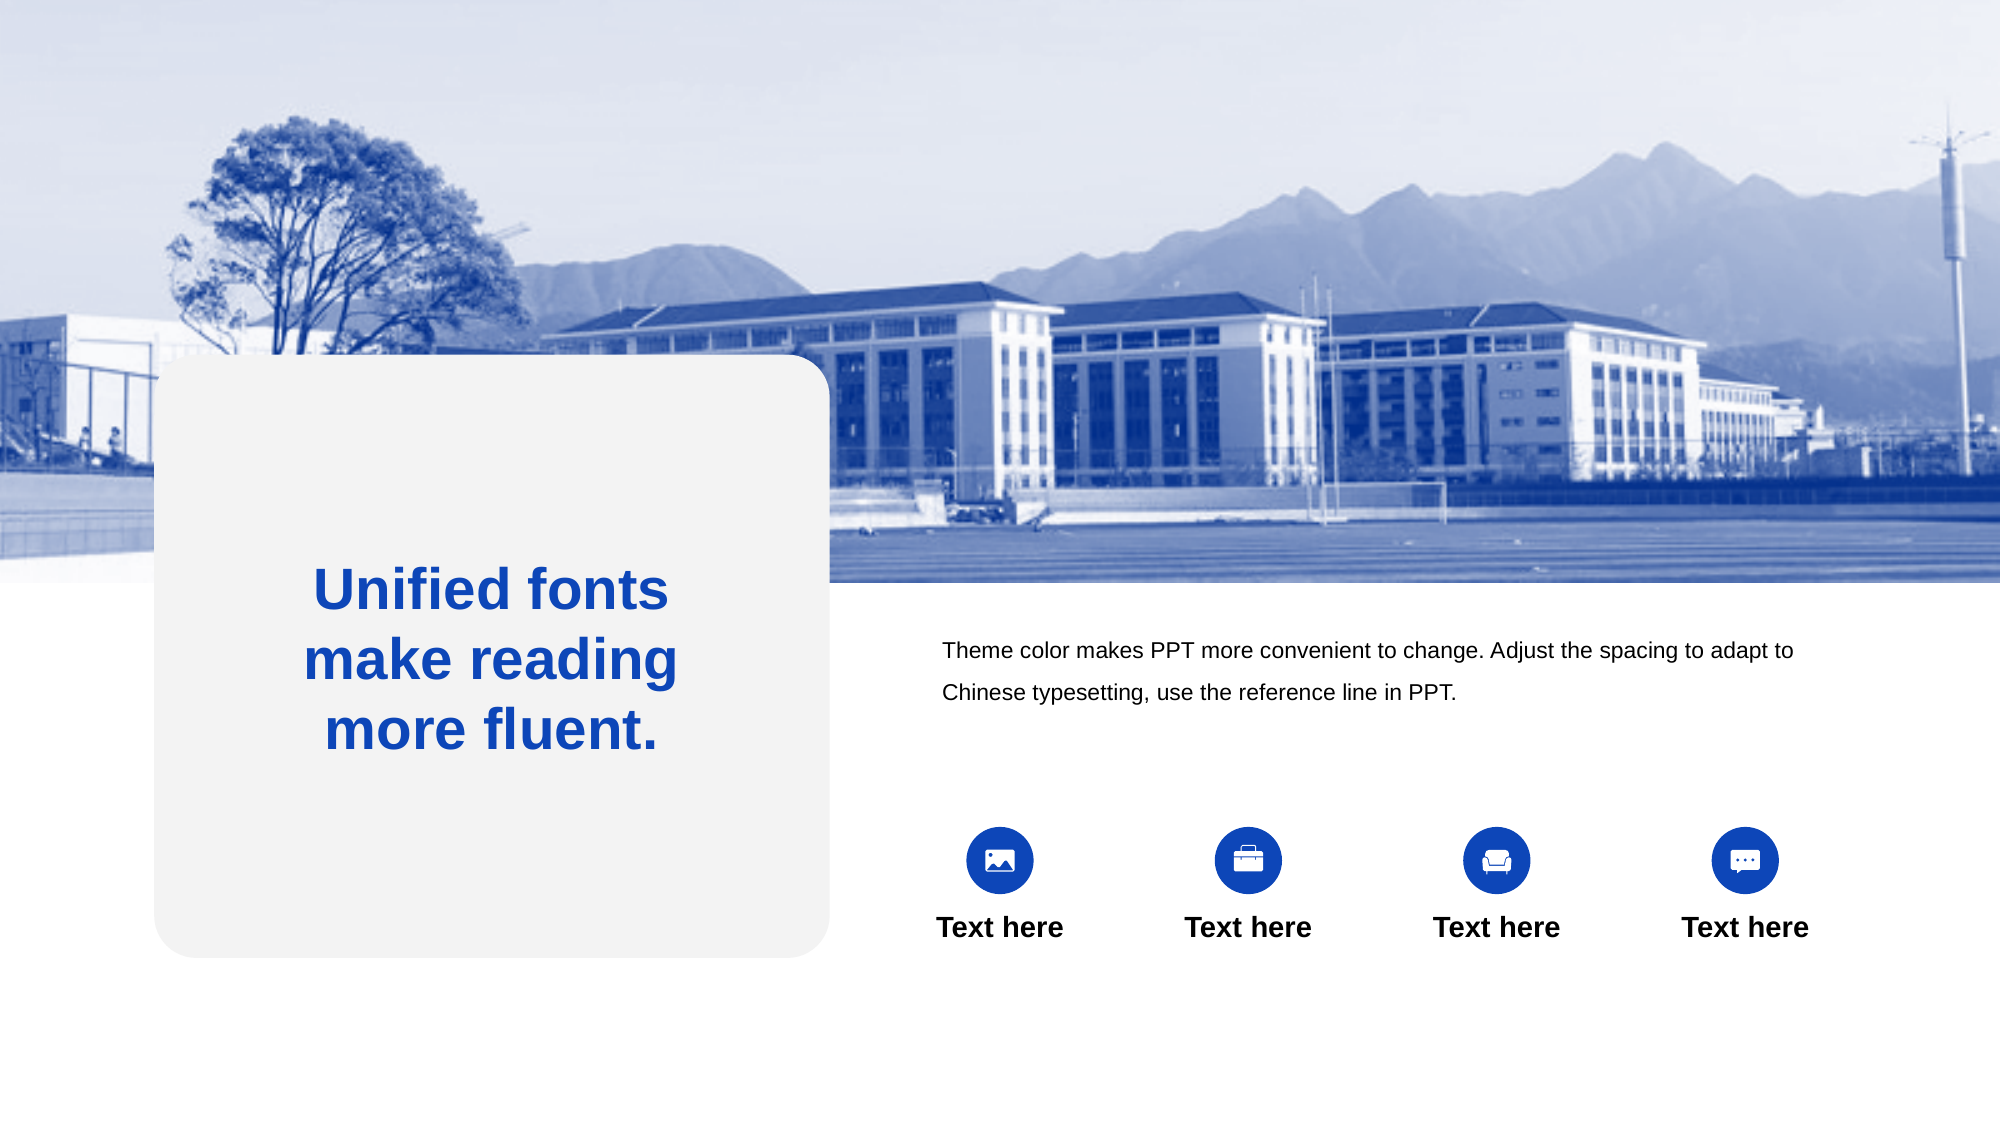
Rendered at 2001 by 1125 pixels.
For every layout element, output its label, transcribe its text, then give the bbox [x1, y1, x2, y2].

text_box Text here [891, 893, 1109, 959]
text_box Text here [1636, 893, 1855, 959]
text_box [1214, 826, 1283, 895]
text_box Un ified fonts make reading more fluent. [262, 504, 722, 808]
text_box Theme color makes PPT more convenient to change. A djust the spacing to adapt to Chinese typesetting, use the reference line in PPT. [927, 615, 1861, 713]
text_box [1463, 826, 1531, 895]
text_box [153, 353, 831, 959]
text_box Text here [1139, 893, 1358, 959]
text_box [1711, 826, 1779, 895]
text_box [0, 0, 2000, 584]
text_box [966, 826, 1034, 895]
text_box Text here [1388, 893, 1606, 959]
